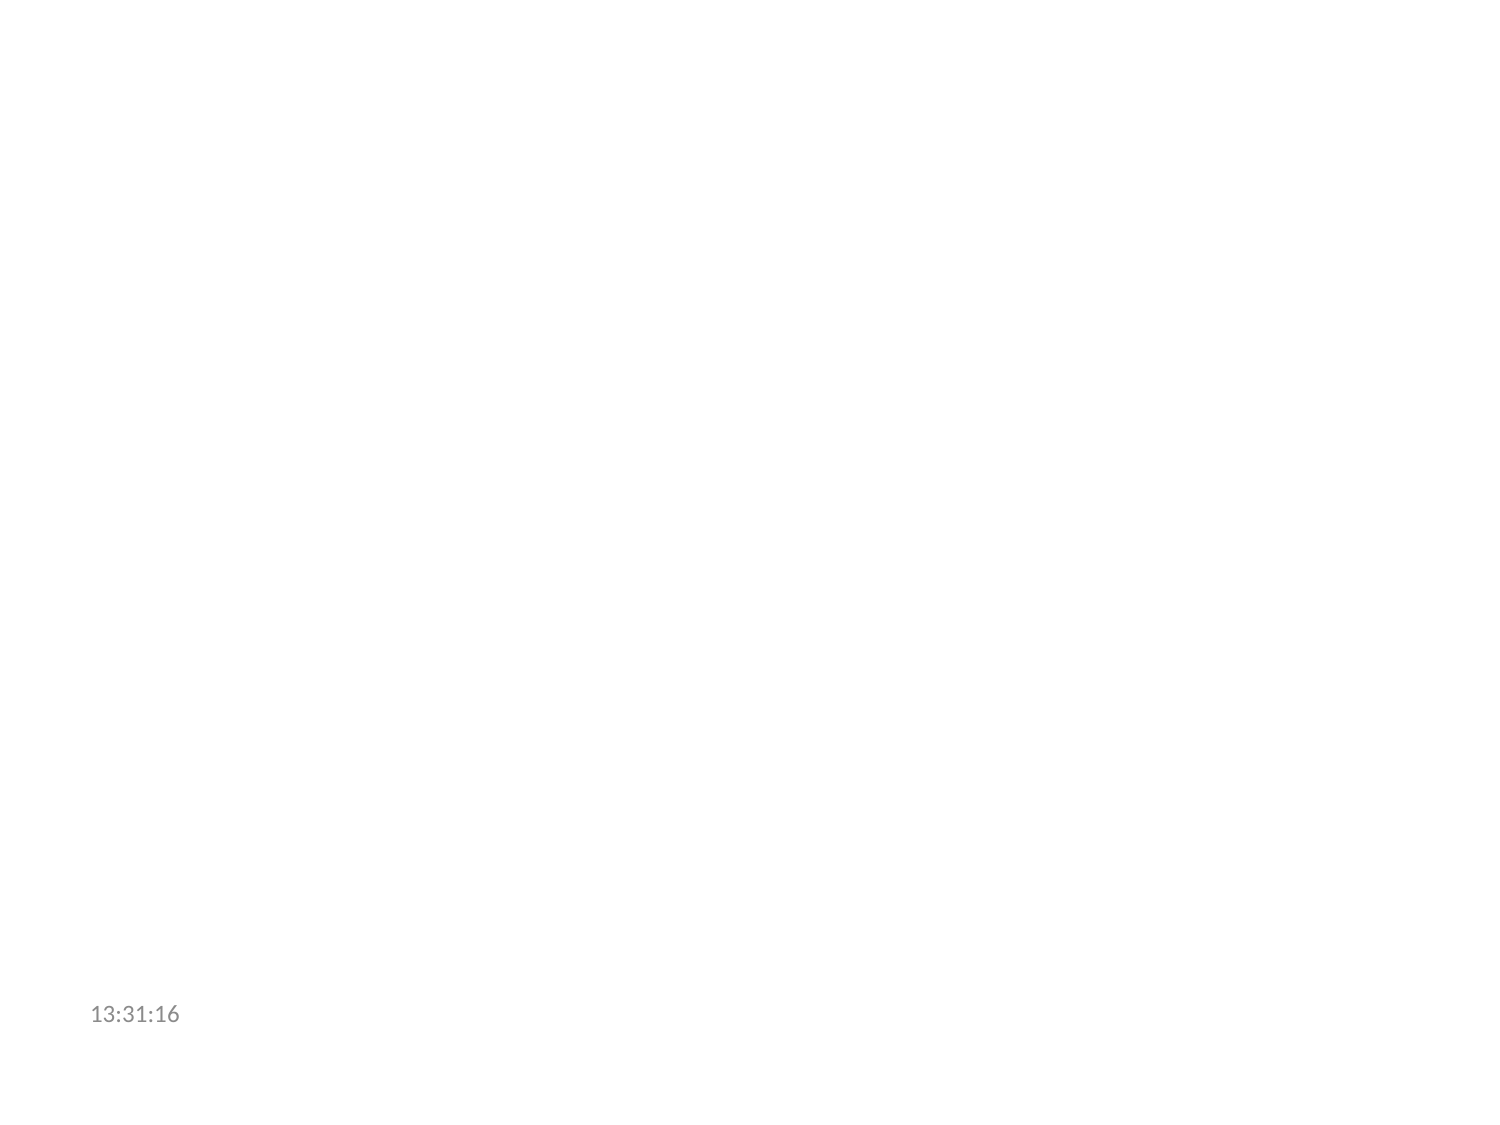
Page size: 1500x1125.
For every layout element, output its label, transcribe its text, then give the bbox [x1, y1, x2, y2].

text_box 15:35:09 [75, 982, 425, 1043]
